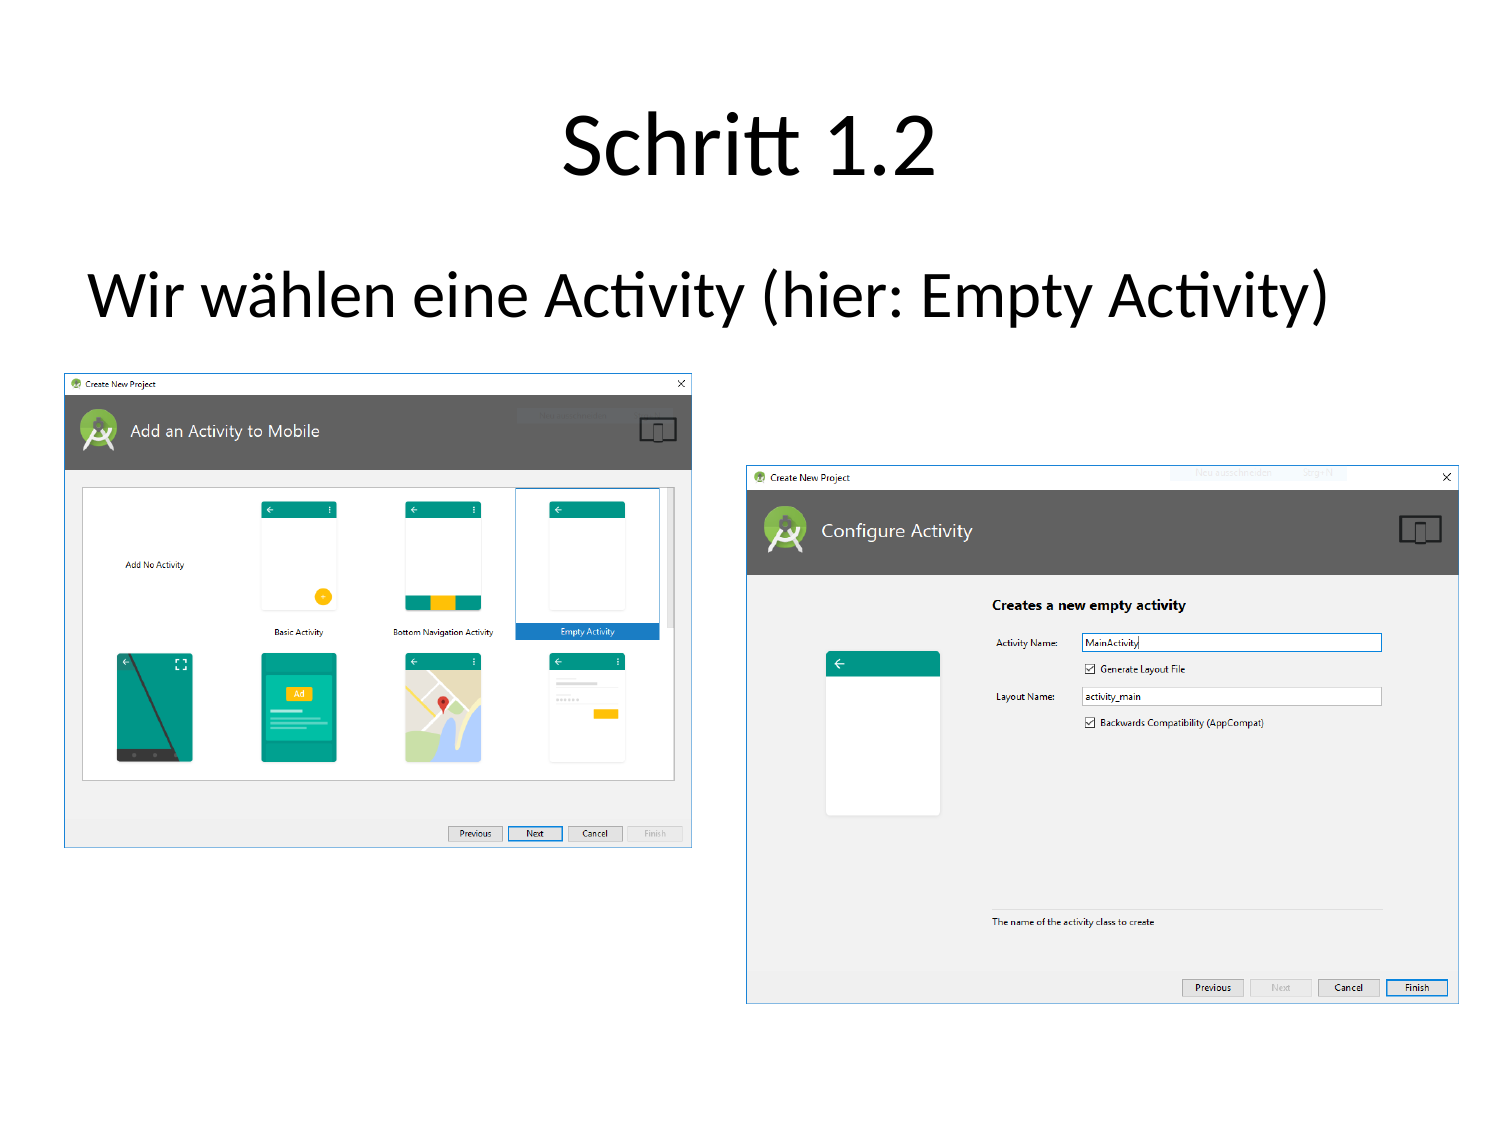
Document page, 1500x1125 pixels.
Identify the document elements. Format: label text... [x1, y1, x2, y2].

text_box Wir wählen eine Activity (hier: Empty Activity) [72, 243, 1347, 339]
picture [746, 464, 1459, 1004]
title Schritt 1.2 [75, 45, 1425, 233]
picture [64, 373, 692, 848]
